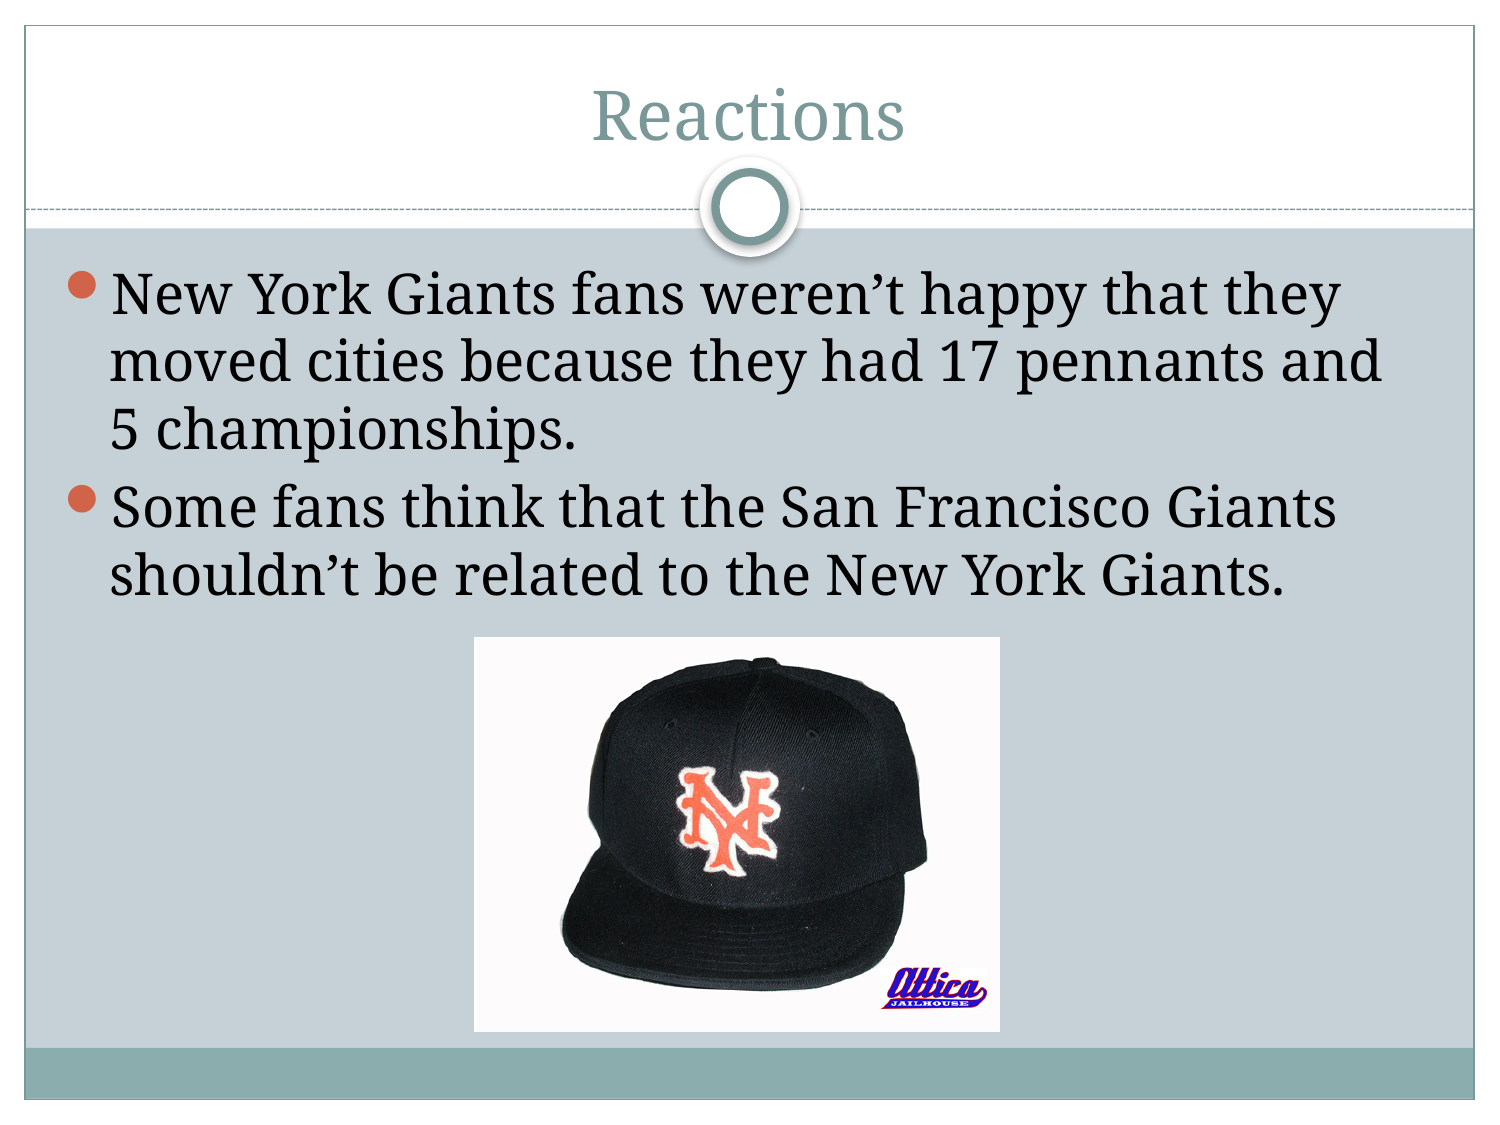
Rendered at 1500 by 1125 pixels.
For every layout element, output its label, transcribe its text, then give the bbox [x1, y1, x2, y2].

list New York Giants fans weren’t happy that they moved cities because they had 17 pennants and 5 championships. Some fans think that the San Francisco Giants shouldn’t be related to the New York Giants. [49, 250, 1445, 1001]
picture [474, 637, 1001, 1032]
title Reactions [49, 37, 1450, 162]
